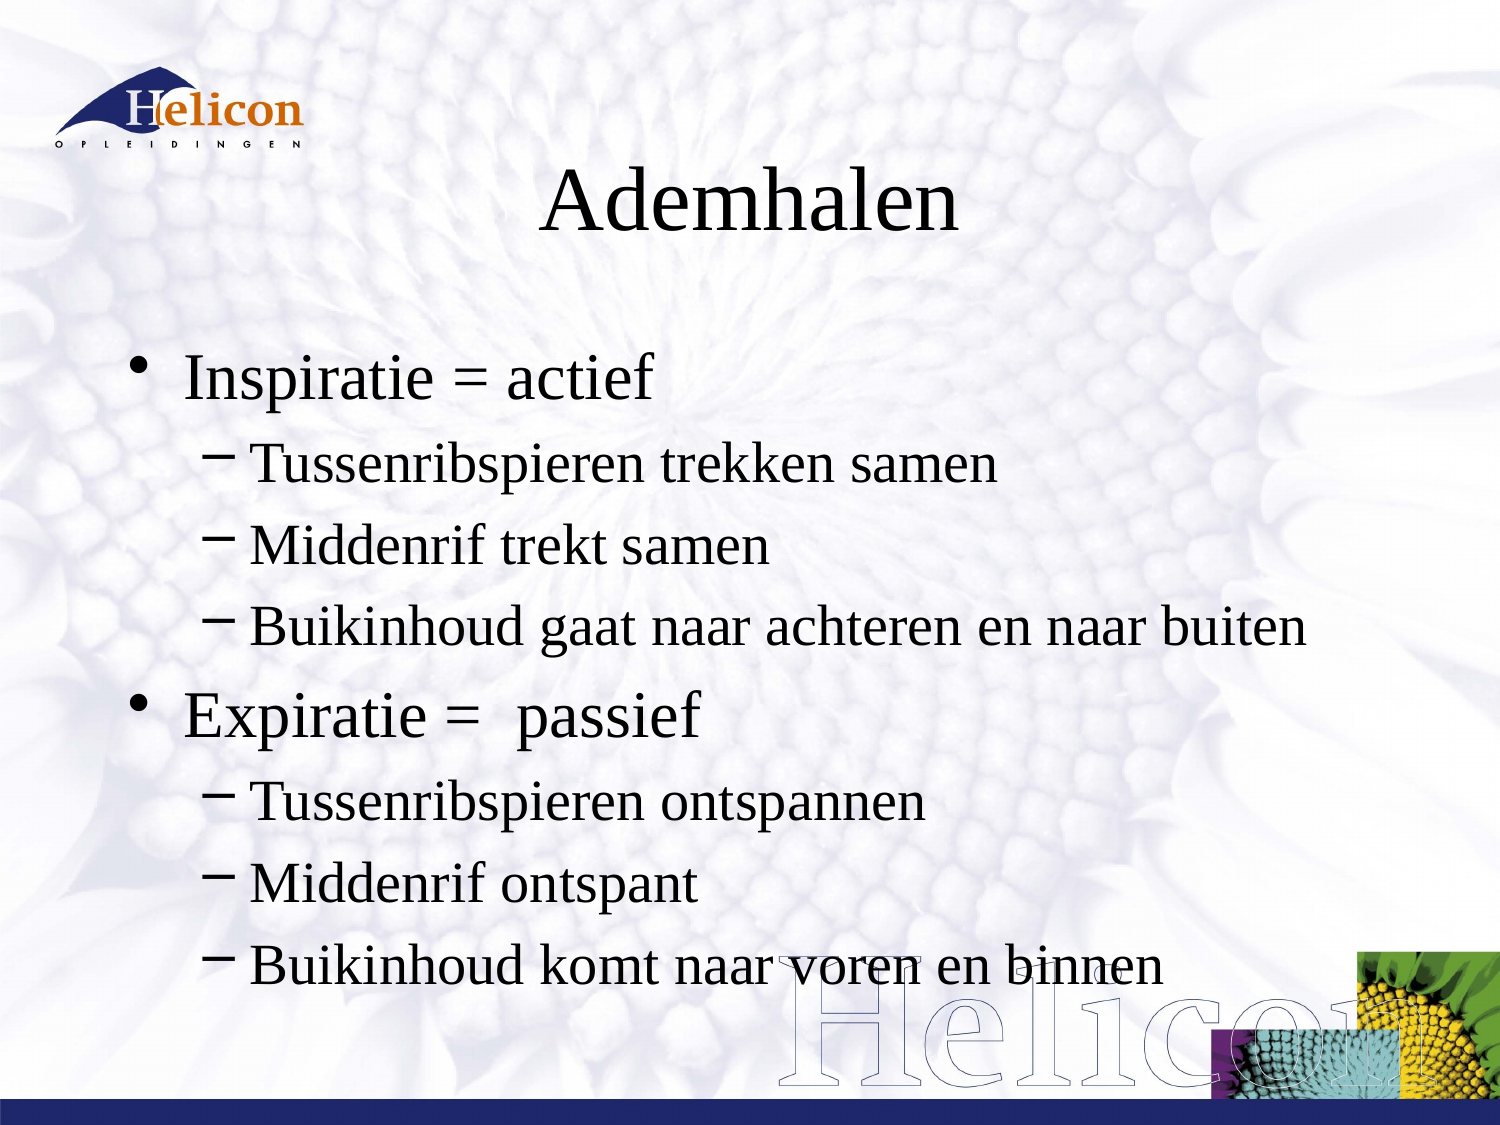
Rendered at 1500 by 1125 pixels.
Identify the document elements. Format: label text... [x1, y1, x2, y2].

list Inspiratie = actief Tussenribspieren trekken samen Middenrif trekt samen Buikinhoud gaat naar achteren en naar buiten Expiratie = passief Tussenribspieren ontspannen Middenrif ontspant Buikinhoud komt naar voren en binnen [112, 324, 1388, 1000]
title Ademhalen [112, 99, 1388, 288]
picture [0, 0, 1500, 1125]
